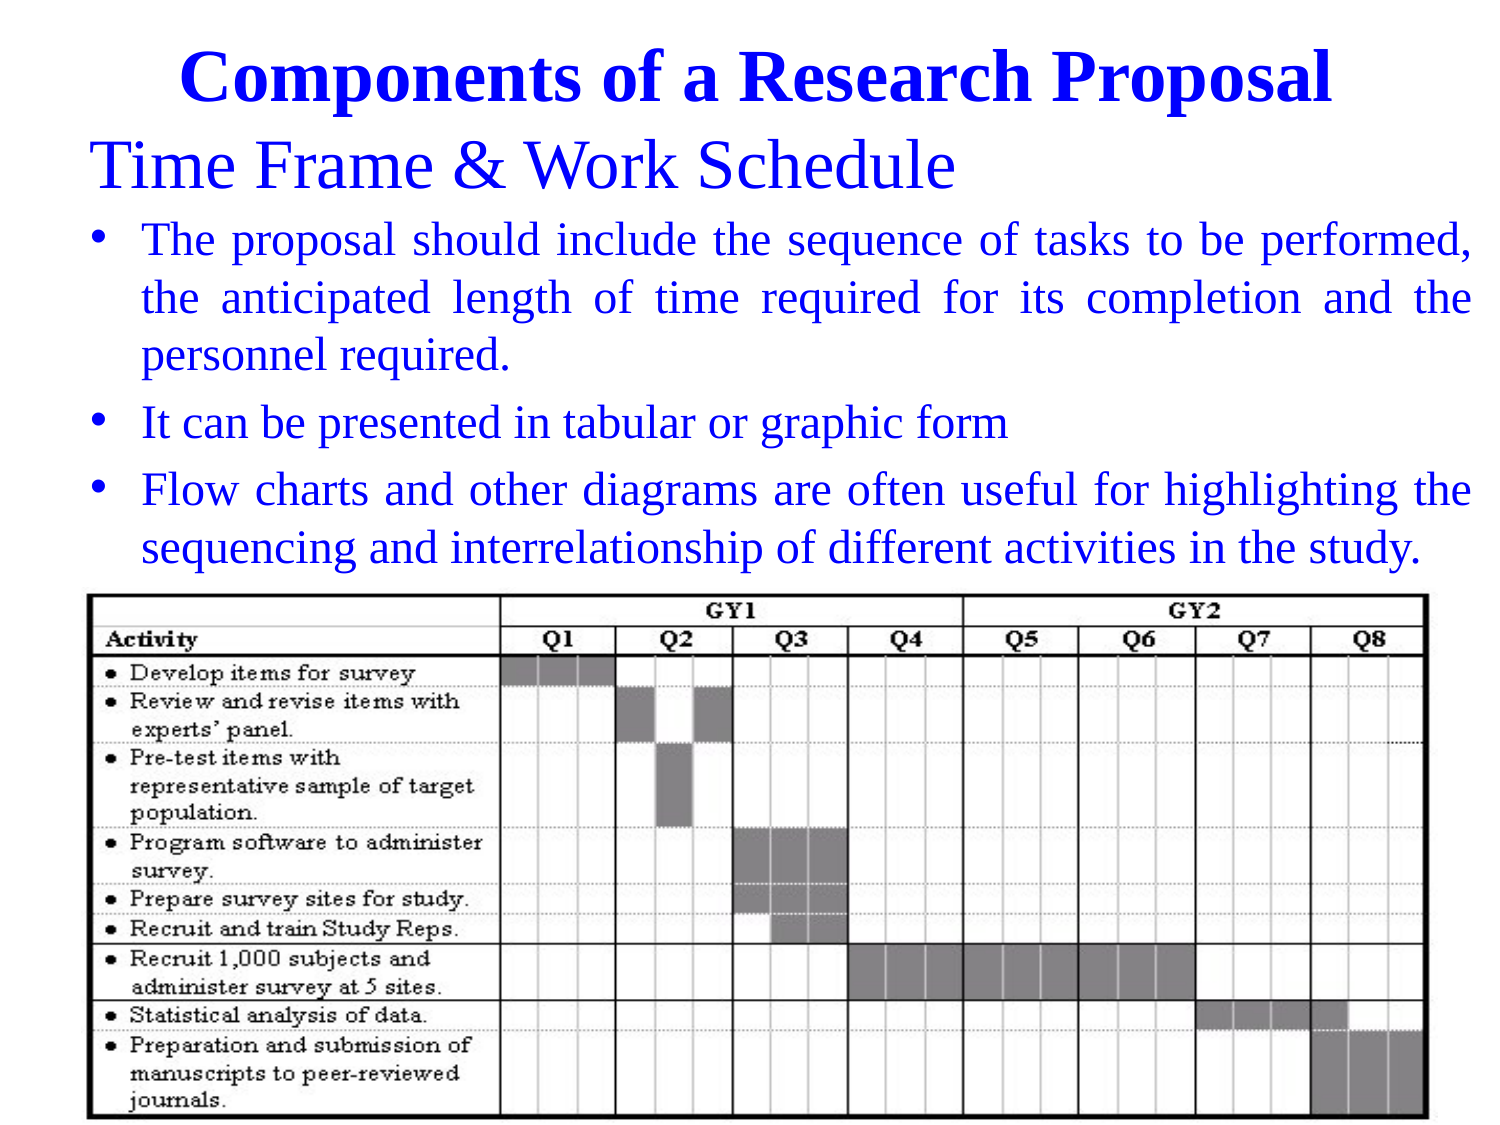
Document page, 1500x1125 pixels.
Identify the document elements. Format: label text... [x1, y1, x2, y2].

list The proposal should include the sequence of tasks to be performed, the anticipated length of time required for its completion and the personnel required. It can be presented in tabular or graphic form Flow charts and other diagrams are often useful for highlighting the sequencing and interrelationship of different activities in the study. [75, 200, 1488, 625]
text_box Components of a Research Proposal [74, 6, 1438, 137]
picture [81, 587, 1438, 1125]
text_box Time Frame & Work Schedule [74, 103, 1350, 217]
